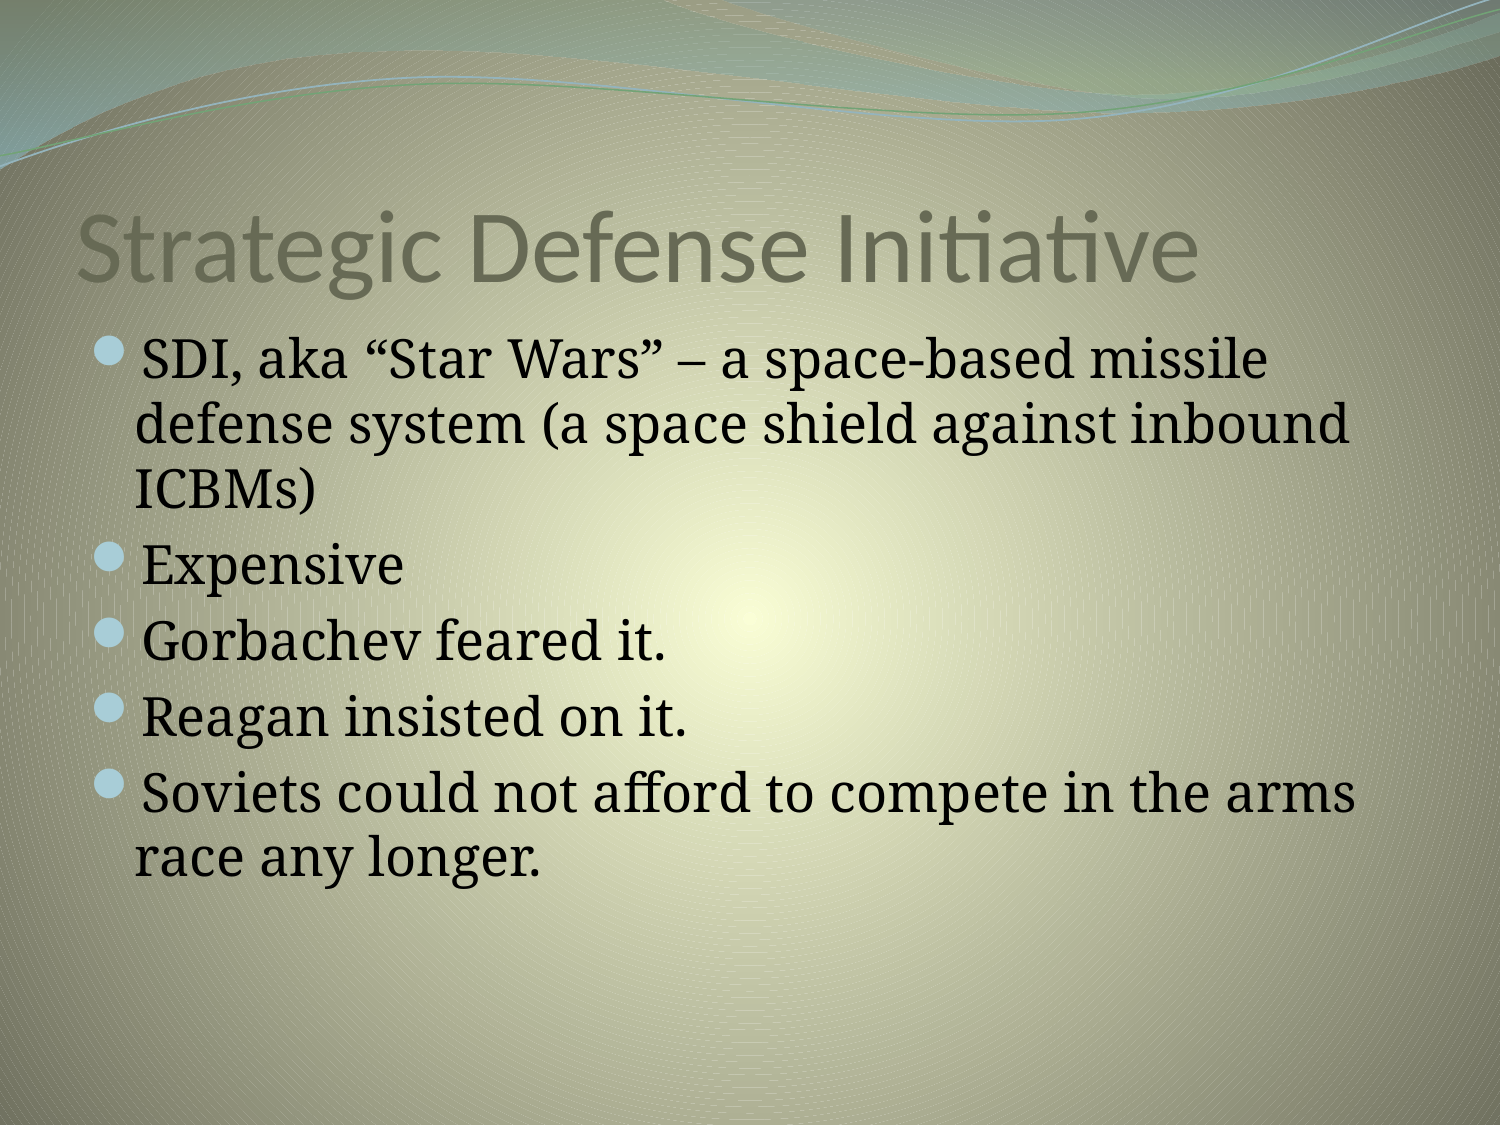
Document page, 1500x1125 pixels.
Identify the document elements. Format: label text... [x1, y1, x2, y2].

title Strategic Defense Initiative [75, 115, 1425, 303]
list SDI, aka “Star Wars” – a space-based missile defense system (a space shield against inbound ICBMs) Expensive Gorbachev feared it. Reagan insisted on it. Soviets could not afford to compete in the arms race any longer. [75, 317, 1425, 1038]
